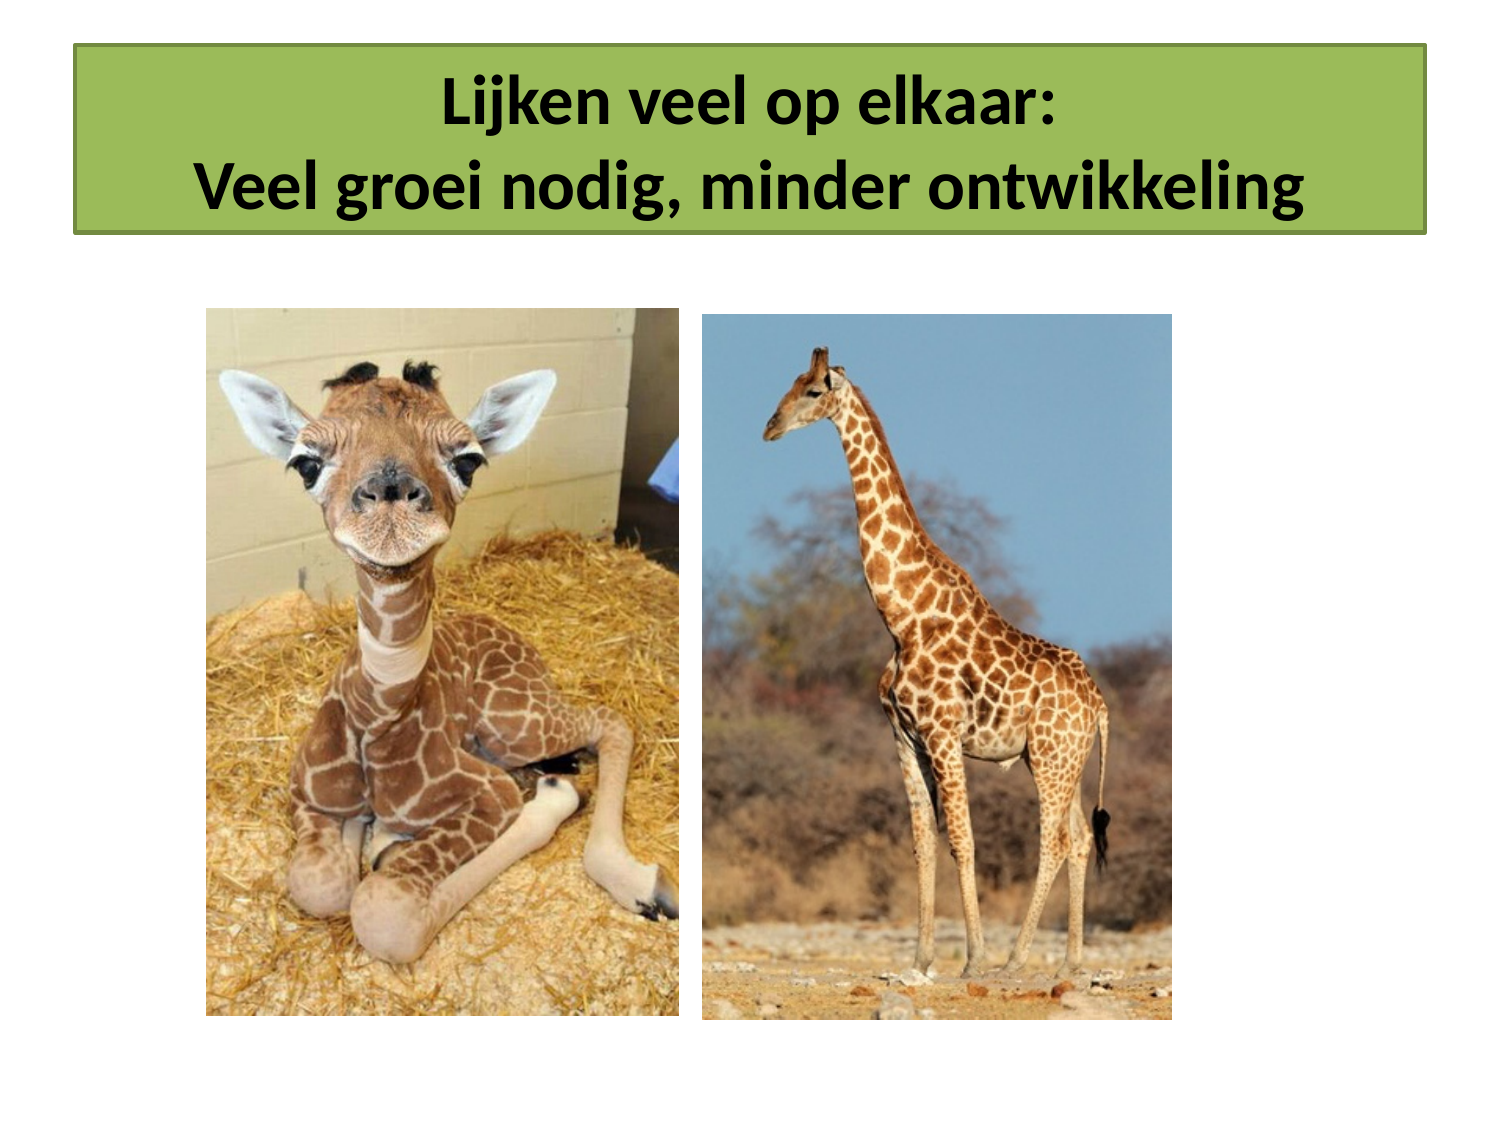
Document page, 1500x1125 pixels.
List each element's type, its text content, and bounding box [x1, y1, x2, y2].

picture [702, 314, 1172, 1020]
picture [206, 308, 679, 1016]
title Lijken veel op elkaar: Veel groei nodig, minder ontwikkeling [73, 43, 1427, 235]
